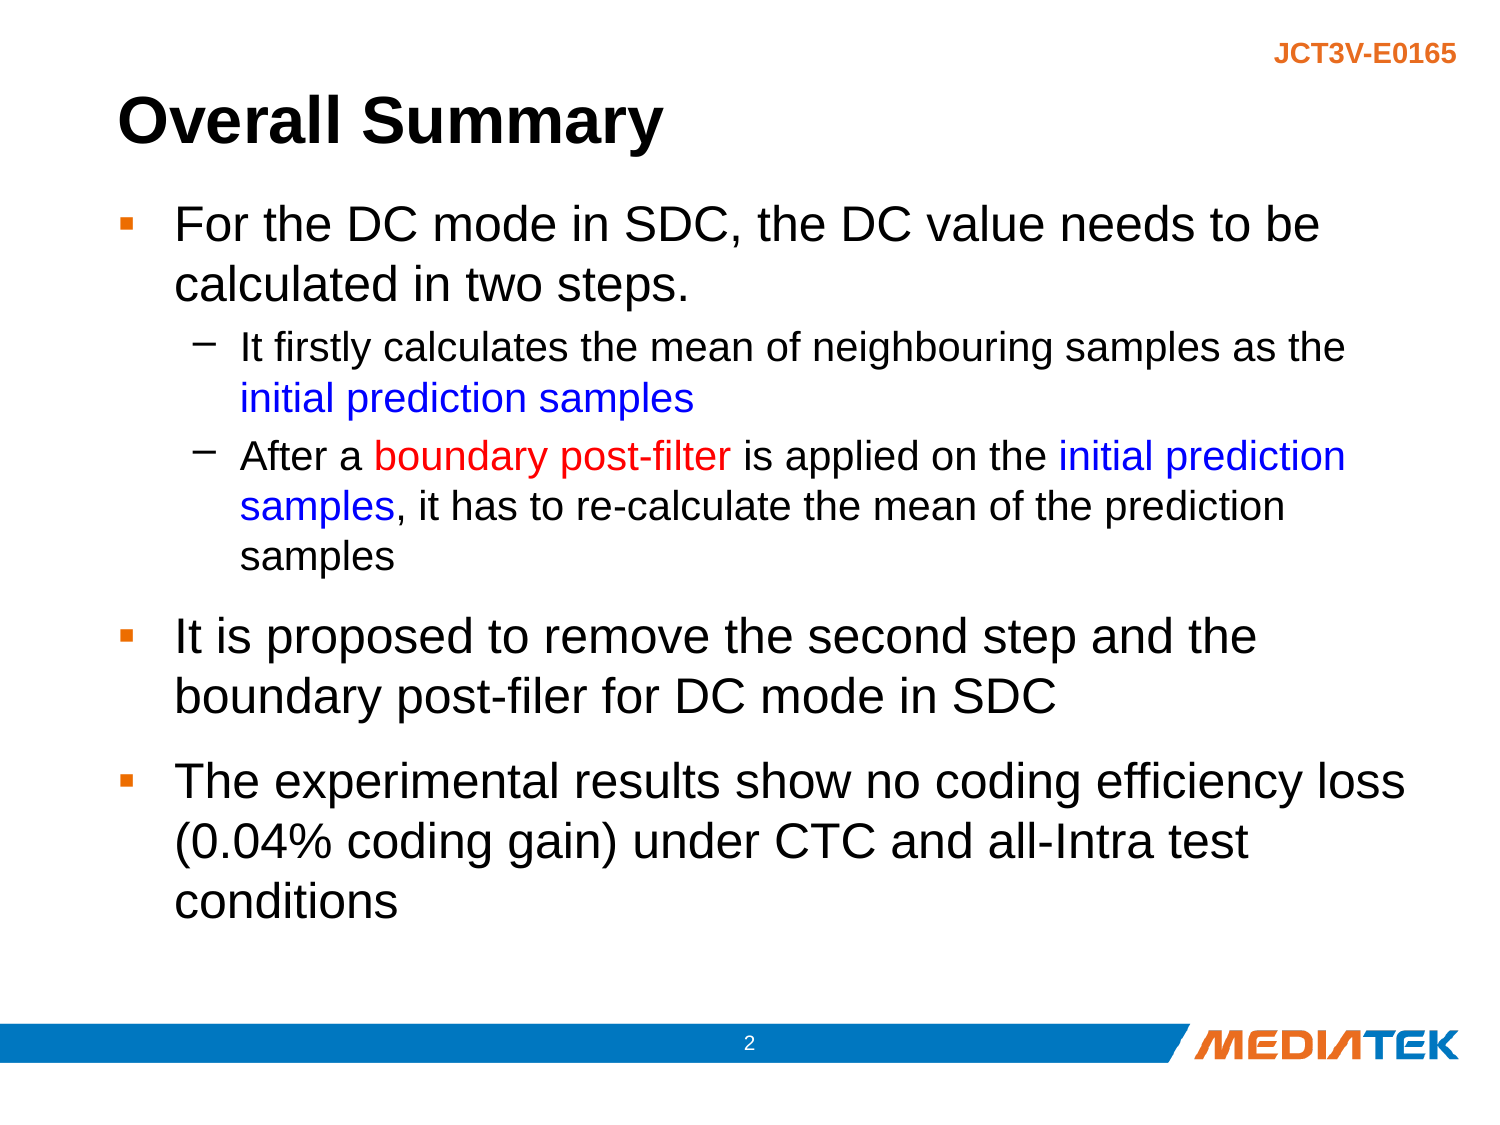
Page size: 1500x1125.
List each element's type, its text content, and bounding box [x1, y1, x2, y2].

slide_number 1 [711, 1022, 789, 1090]
list For the DC mode in SDC, the DC value needs to be calculated in two steps. It firstly calculates the mean of neighbouring samples as the initial prediction samples After a boundary post-filter is applied on the initial prediction samples, it has to re-calculate the mean of the prediction samples It is proposed to remove the second step and the boundary post-filer for DC mode in SDC The experimental results show no coding efficiency loss (0.04% coding gain) under CTC and all-Intra test conditions [102, 184, 1425, 998]
title Overall Summary [101, 62, 1425, 172]
picture [0, 1023, 711, 1063]
picture [789, 1023, 1459, 1063]
